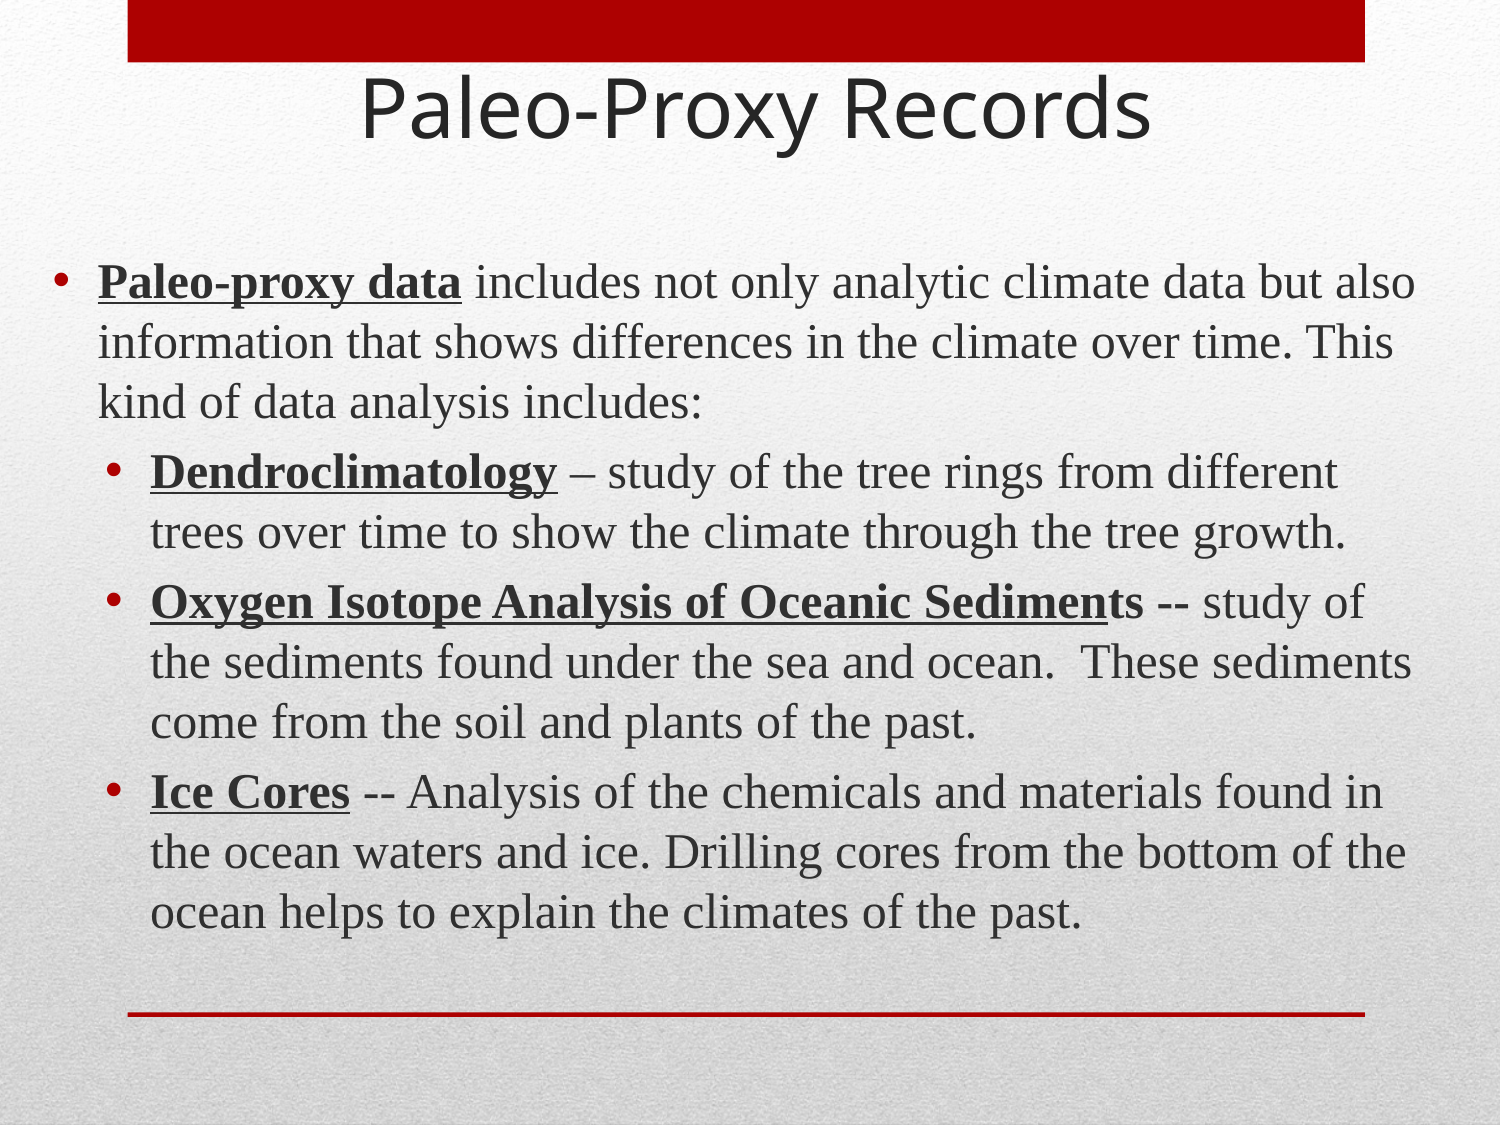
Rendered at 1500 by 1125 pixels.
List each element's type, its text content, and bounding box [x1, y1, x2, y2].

list Paleo-proxy data includes not only analytic climate data but also information that shows differences in the climate over time. This kind of data analysis includes: Dendroclimatology – study of the tree rings from different trees over time to show the climate through the tree growth. Oxygen Isotope Analysis of Oceanic Sediments -- study of the sediments found under the sea and ocean. These sediments come from the soil and plants of the past. Ice Cores -- Analysis of the chemicals and materials found in the ocean waters and ice. Drilling cores from the bottom of the ocean helps to explain the climates of the past. [37, 162, 1450, 1025]
title Paleo-Proxy Records [50, 37, 1463, 163]
